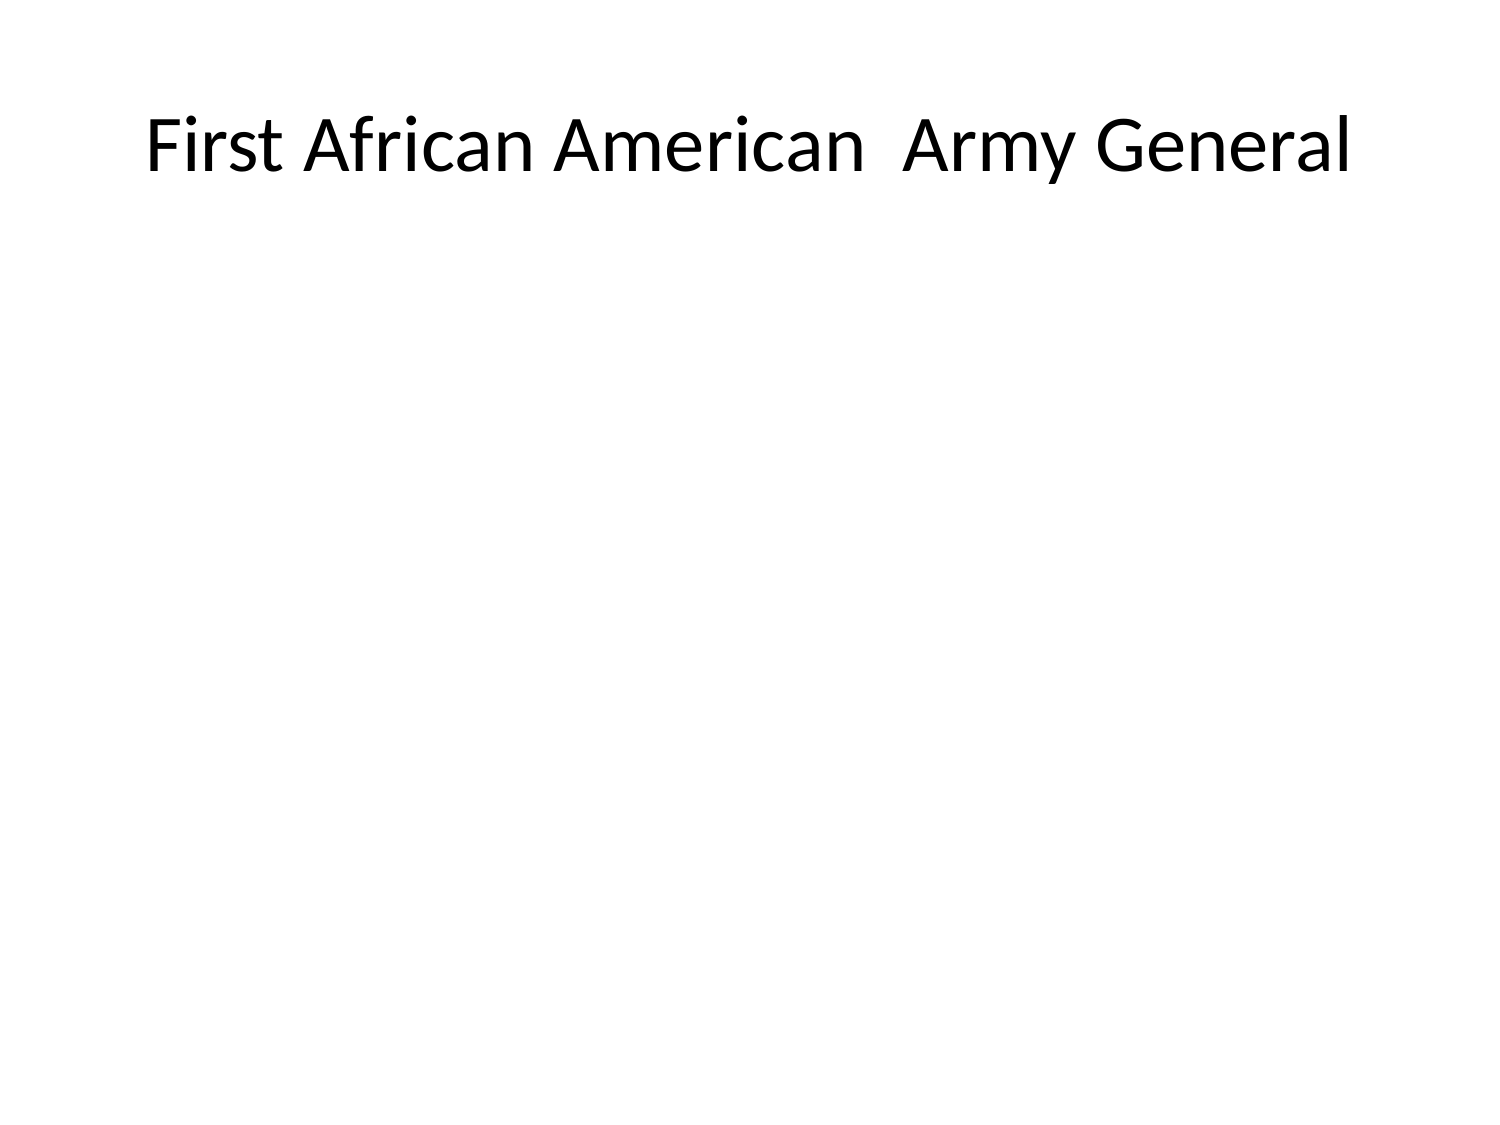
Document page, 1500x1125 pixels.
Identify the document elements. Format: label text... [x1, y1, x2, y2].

title First African American Army General [75, 45, 1425, 233]
